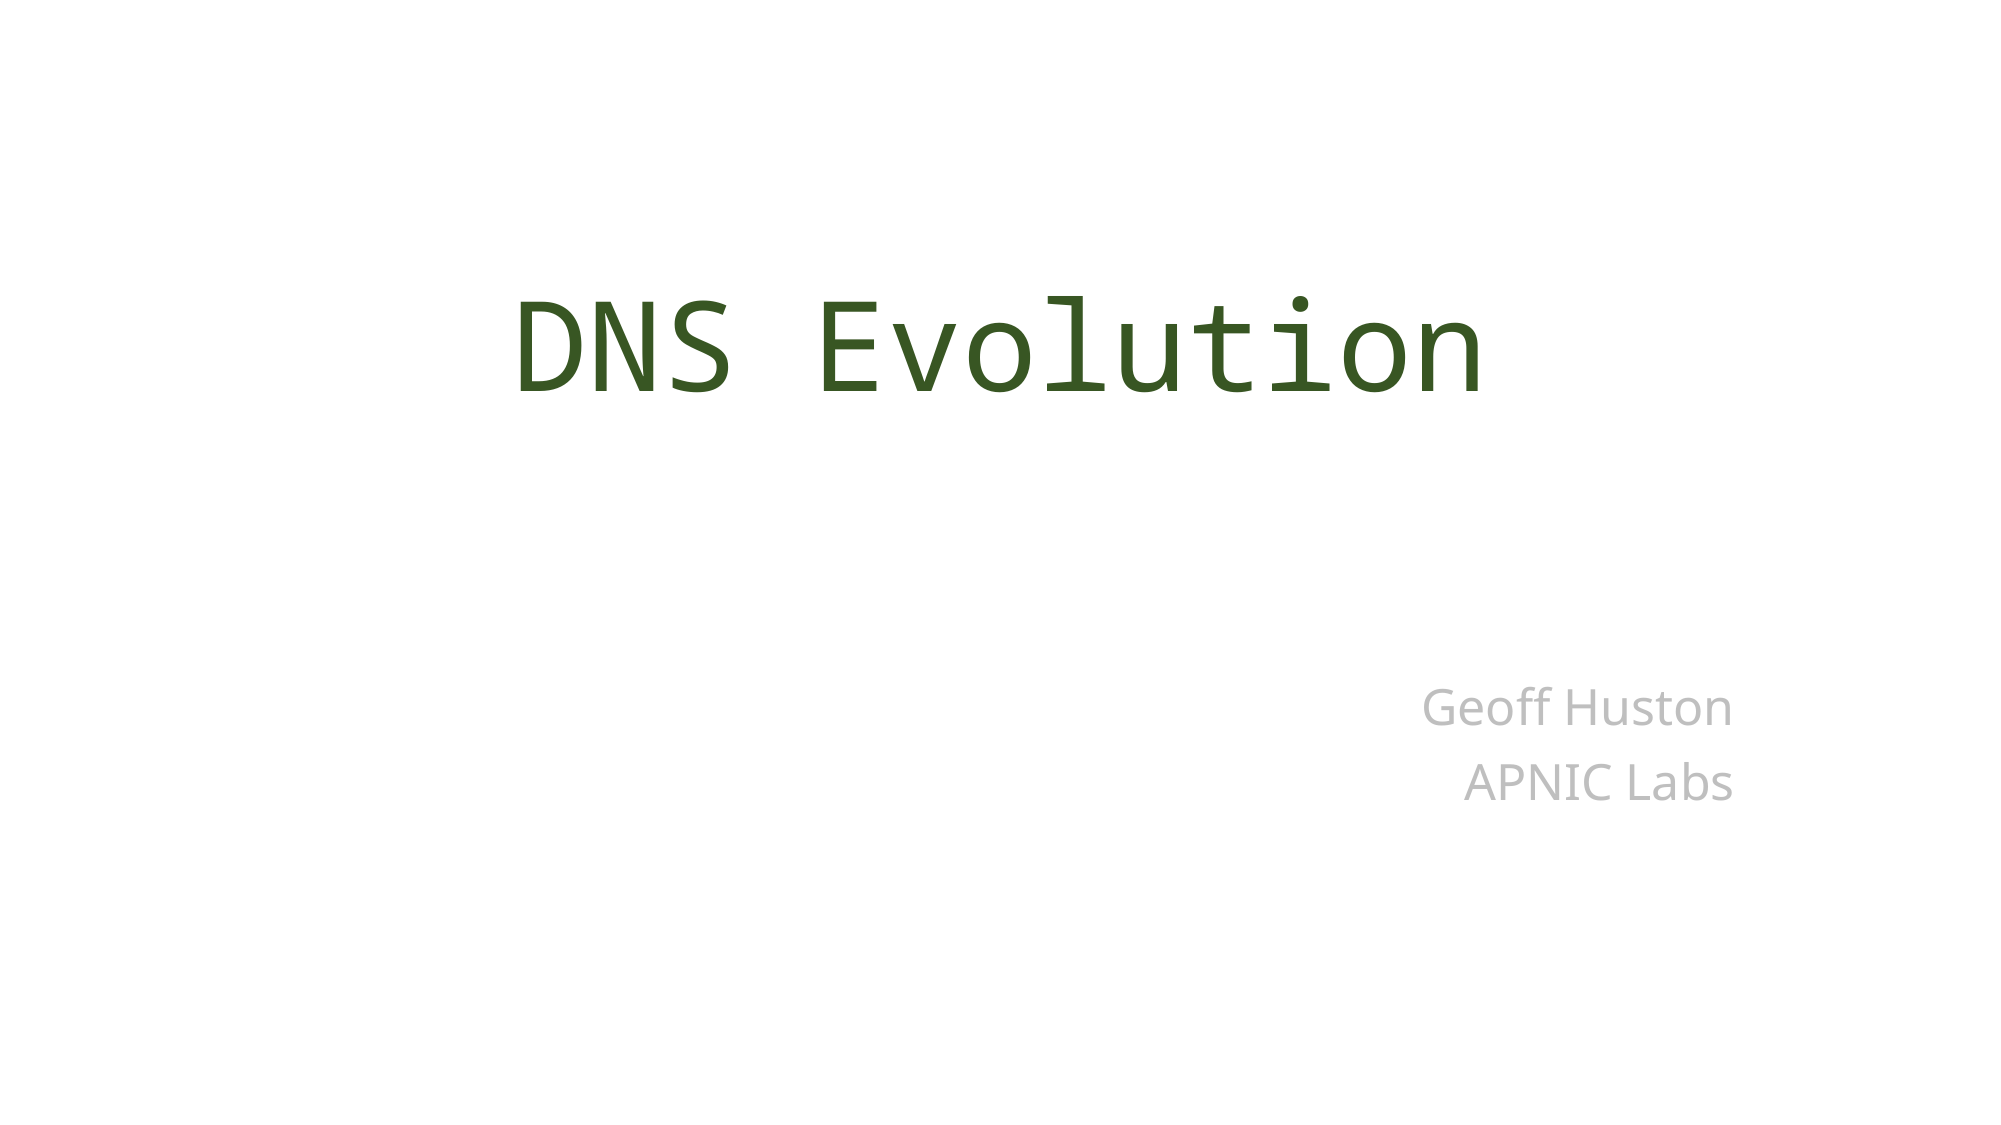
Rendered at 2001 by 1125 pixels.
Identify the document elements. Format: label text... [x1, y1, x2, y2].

title DNS Evolution [249, 184, 1750, 576]
subtitle Geoff Huston APNIC Labs [249, 675, 1750, 863]
